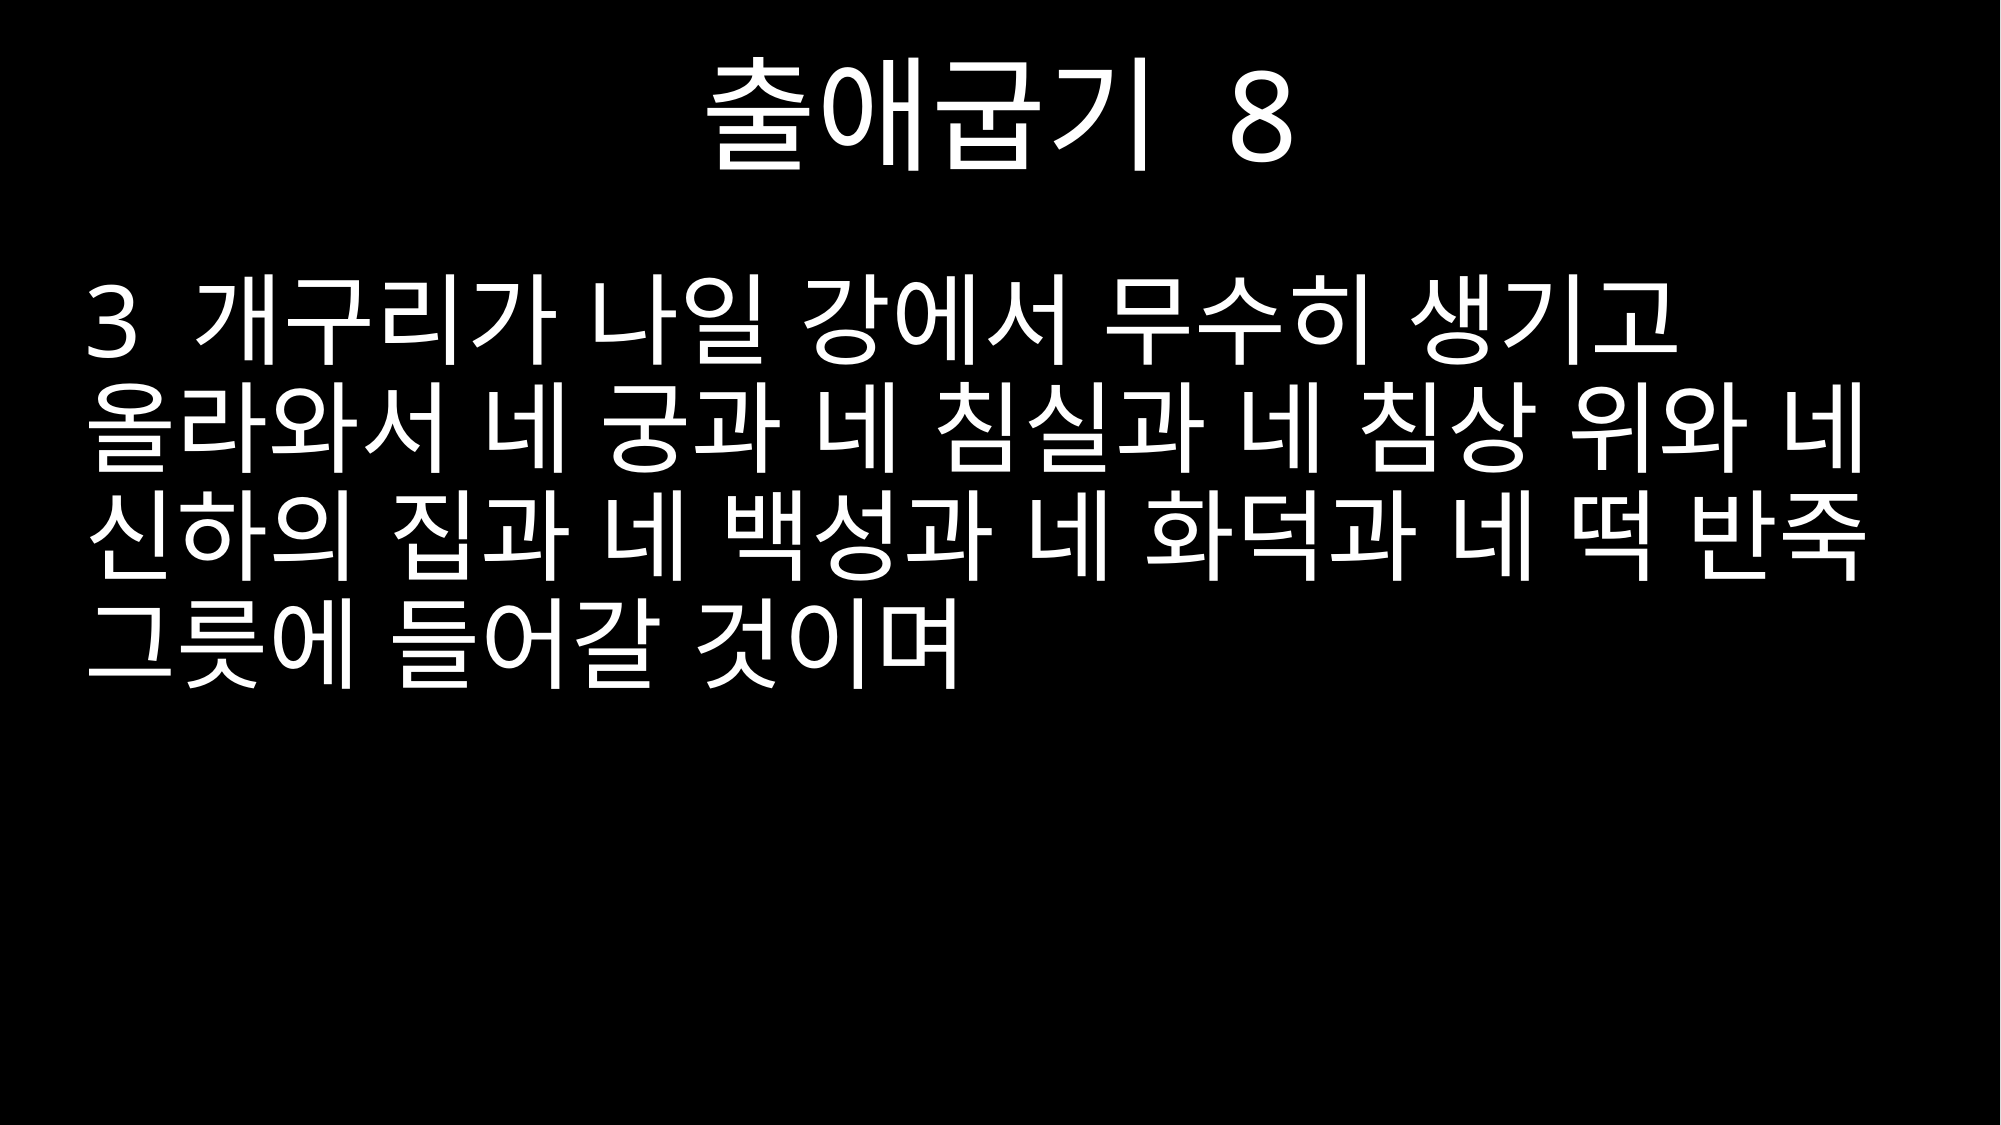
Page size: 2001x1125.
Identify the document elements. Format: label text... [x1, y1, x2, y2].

footer 출애굽기 8 [0, 32, 2000, 192]
picture [0, 0, 2001, 1125]
list 3 개구리가 나일 강에서 무수히 생기고 올라와서 네 궁과 네 침실과 네 침상 위와 네 신하의 집과 네 백성과 네 화덕과 네 떡 반죽 그릇에 들어갈 것이며 [69, 263, 1953, 423]
